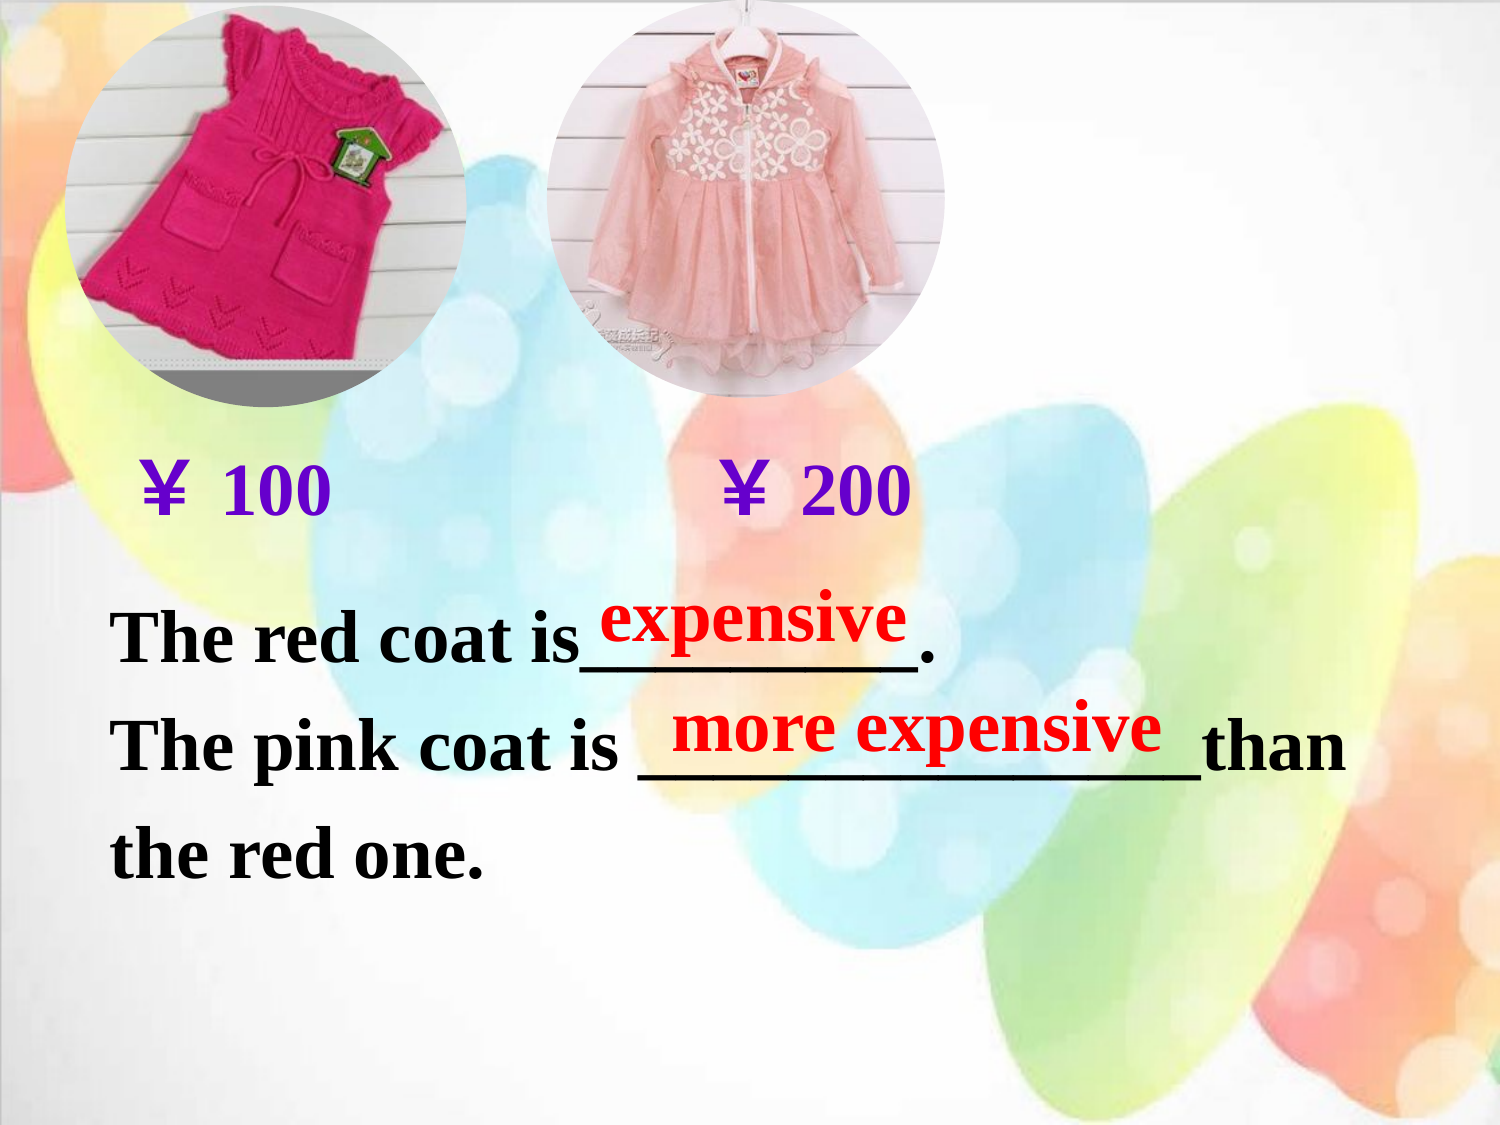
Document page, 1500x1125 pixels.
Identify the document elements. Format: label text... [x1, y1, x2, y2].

text_box ￥100 ￥200 [77, 432, 965, 538]
text_box expensive [584, 559, 949, 664]
text_box more expensive [656, 668, 1179, 774]
text_box The red coat is_________. The pink coat is _______________than the red one. [94, 562, 1381, 902]
picture [0, 0, 1500, 1125]
